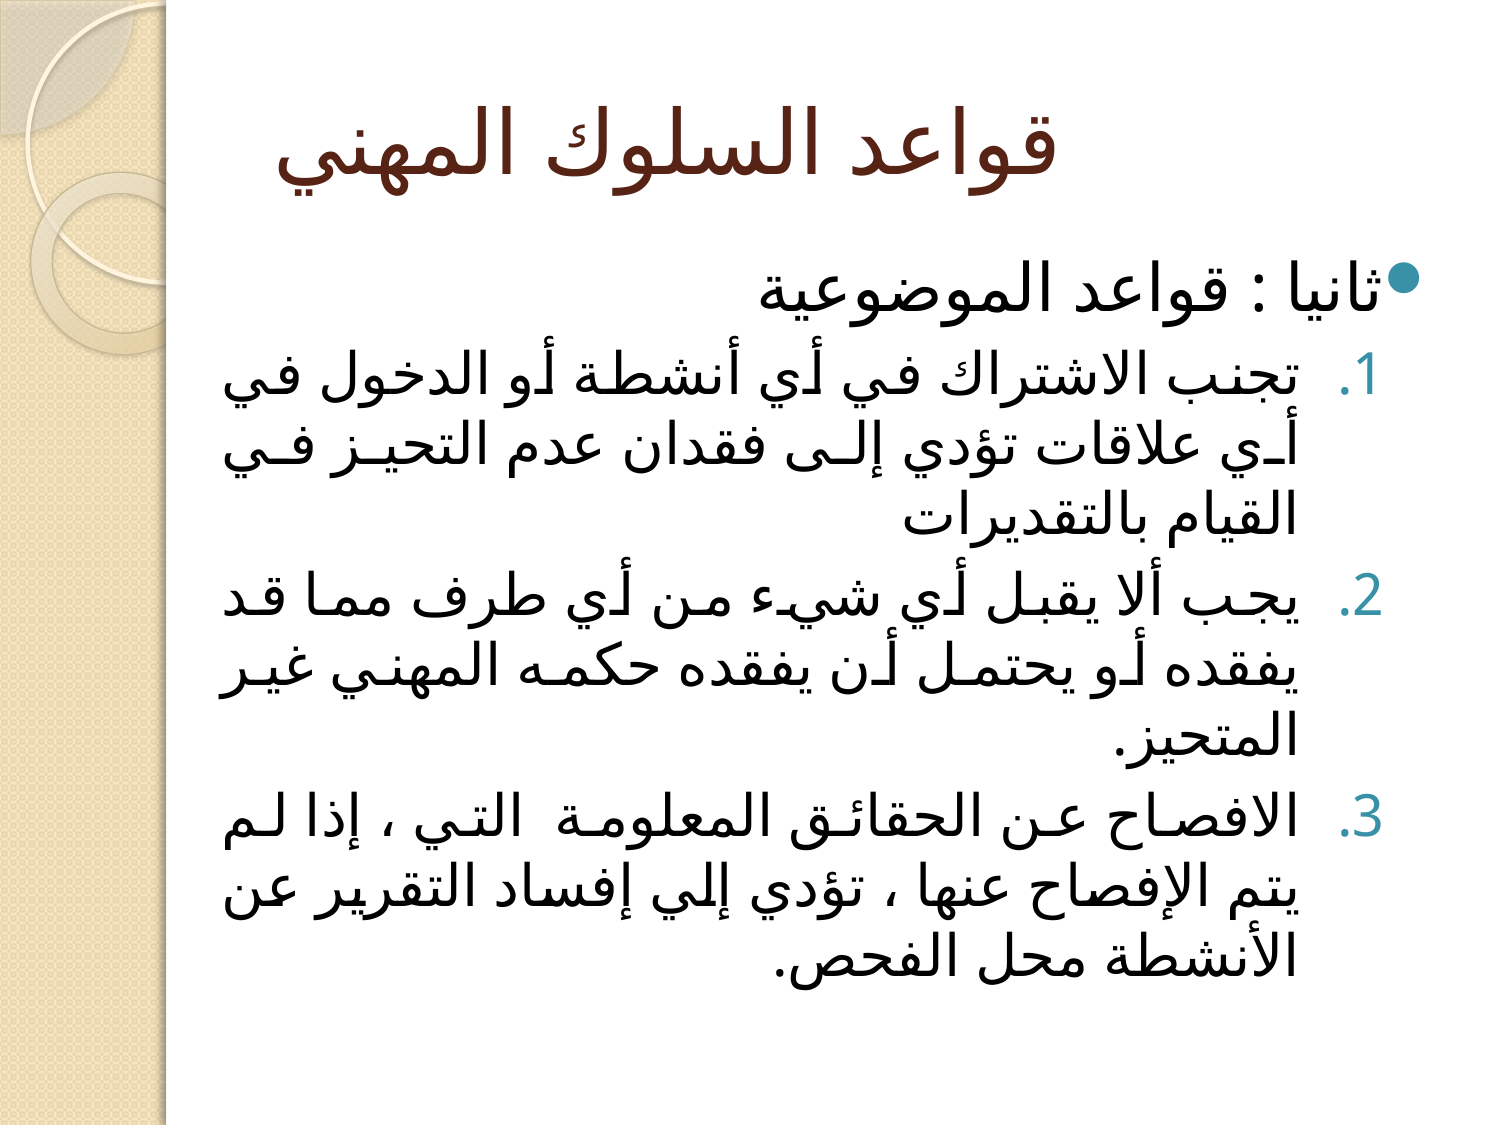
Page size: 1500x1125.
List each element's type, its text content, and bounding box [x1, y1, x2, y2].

list ثانيا : قواعد الموضوعية تجنب الاشتراك في أي أنشطة أو الدخول في أي علاقات تؤدي إلى فقدان عدم التحيز في القيام بالتقديرات يجب ألا يقبل أي شيء من أي طرف مما قد يفقده أو يحتمل أن يفقده حكمه المهني غير المتحيز. الافصاح عن الحقائق المعلومة التي ، إذا لم يتم الإفصاح عنها ، تؤدي إلي إفساد التقرير عن الأنشطة محل الفحص. [206, 237, 1466, 1025]
title قواعد السلوك المهني [235, 45, 1466, 233]
